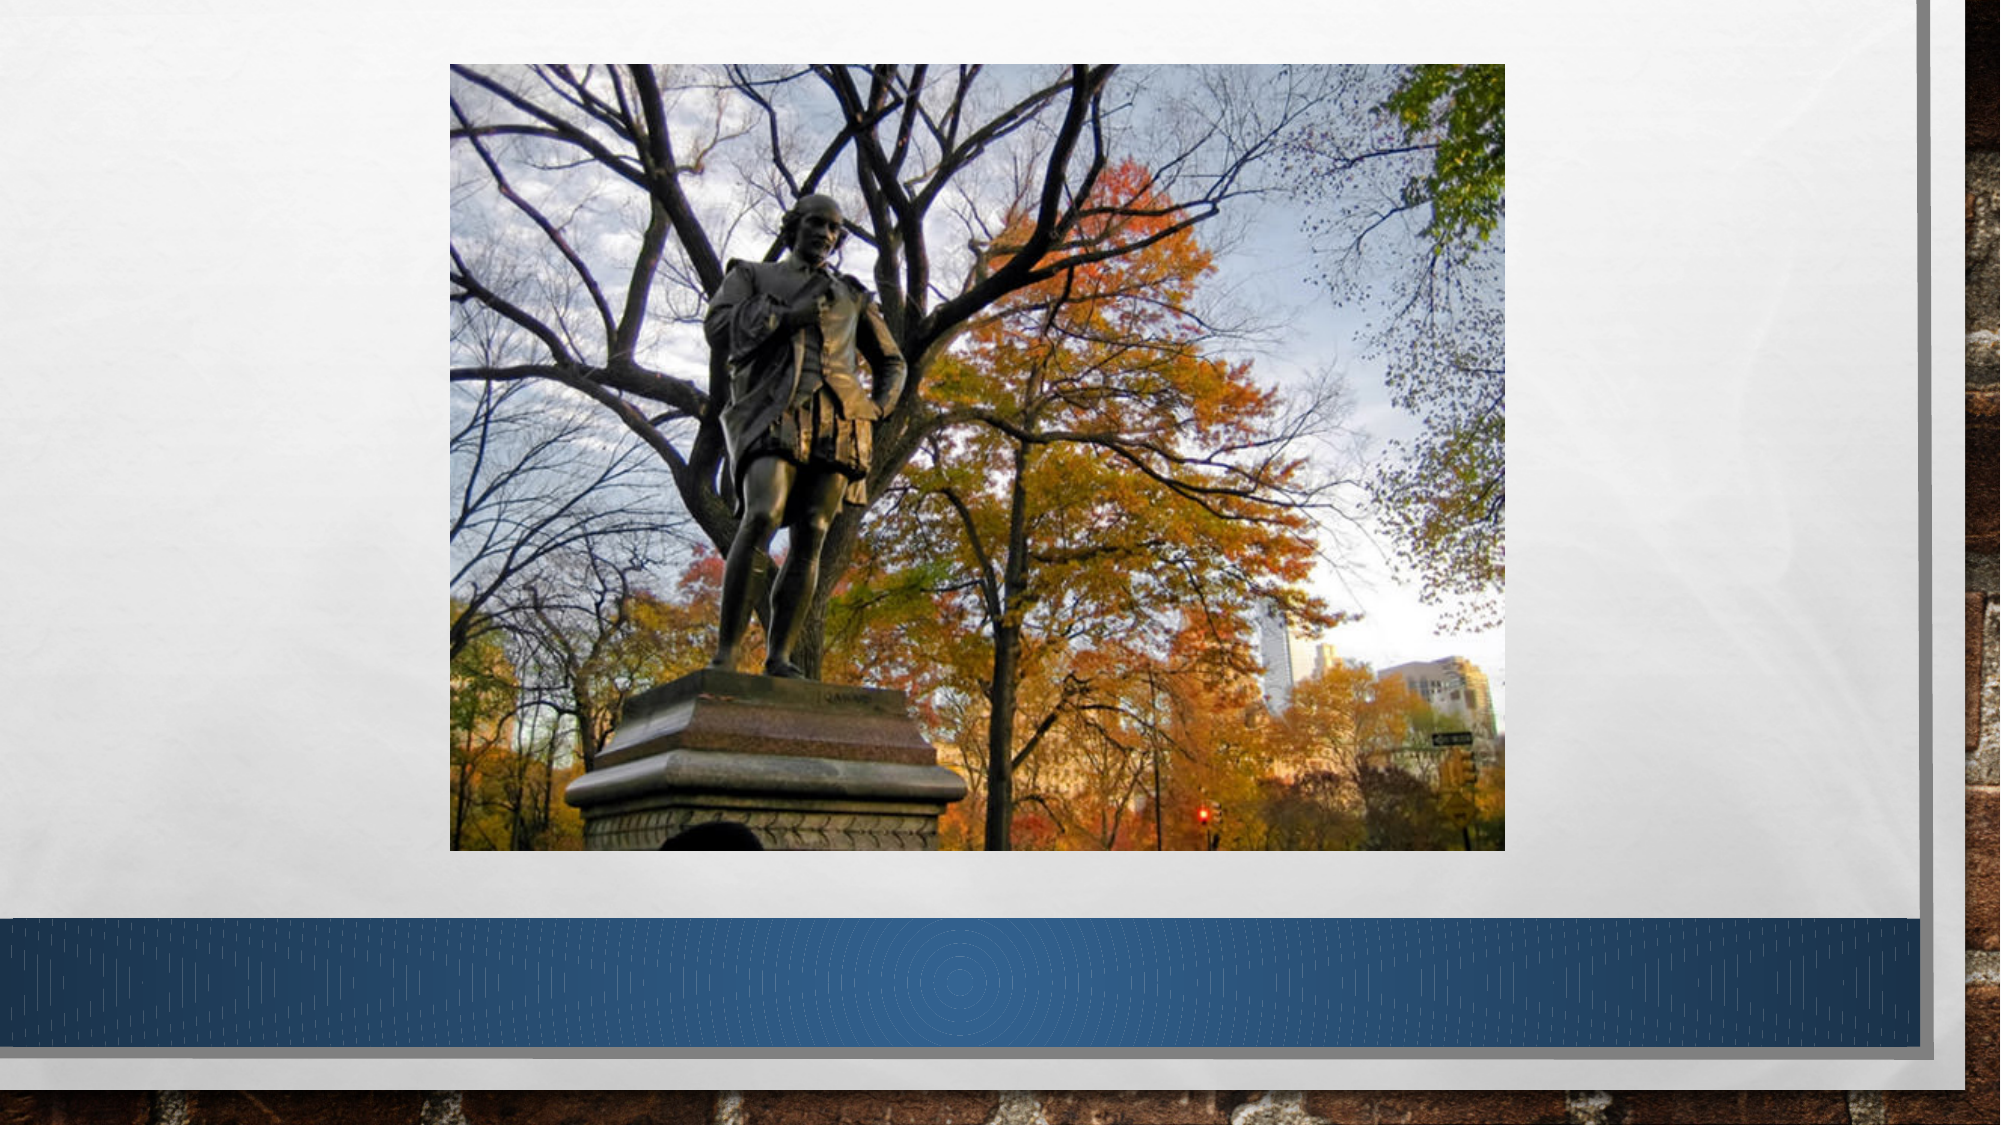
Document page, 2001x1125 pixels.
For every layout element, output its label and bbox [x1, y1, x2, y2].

picture [0, 0, 2000, 1125]
list [449, 64, 1505, 852]
